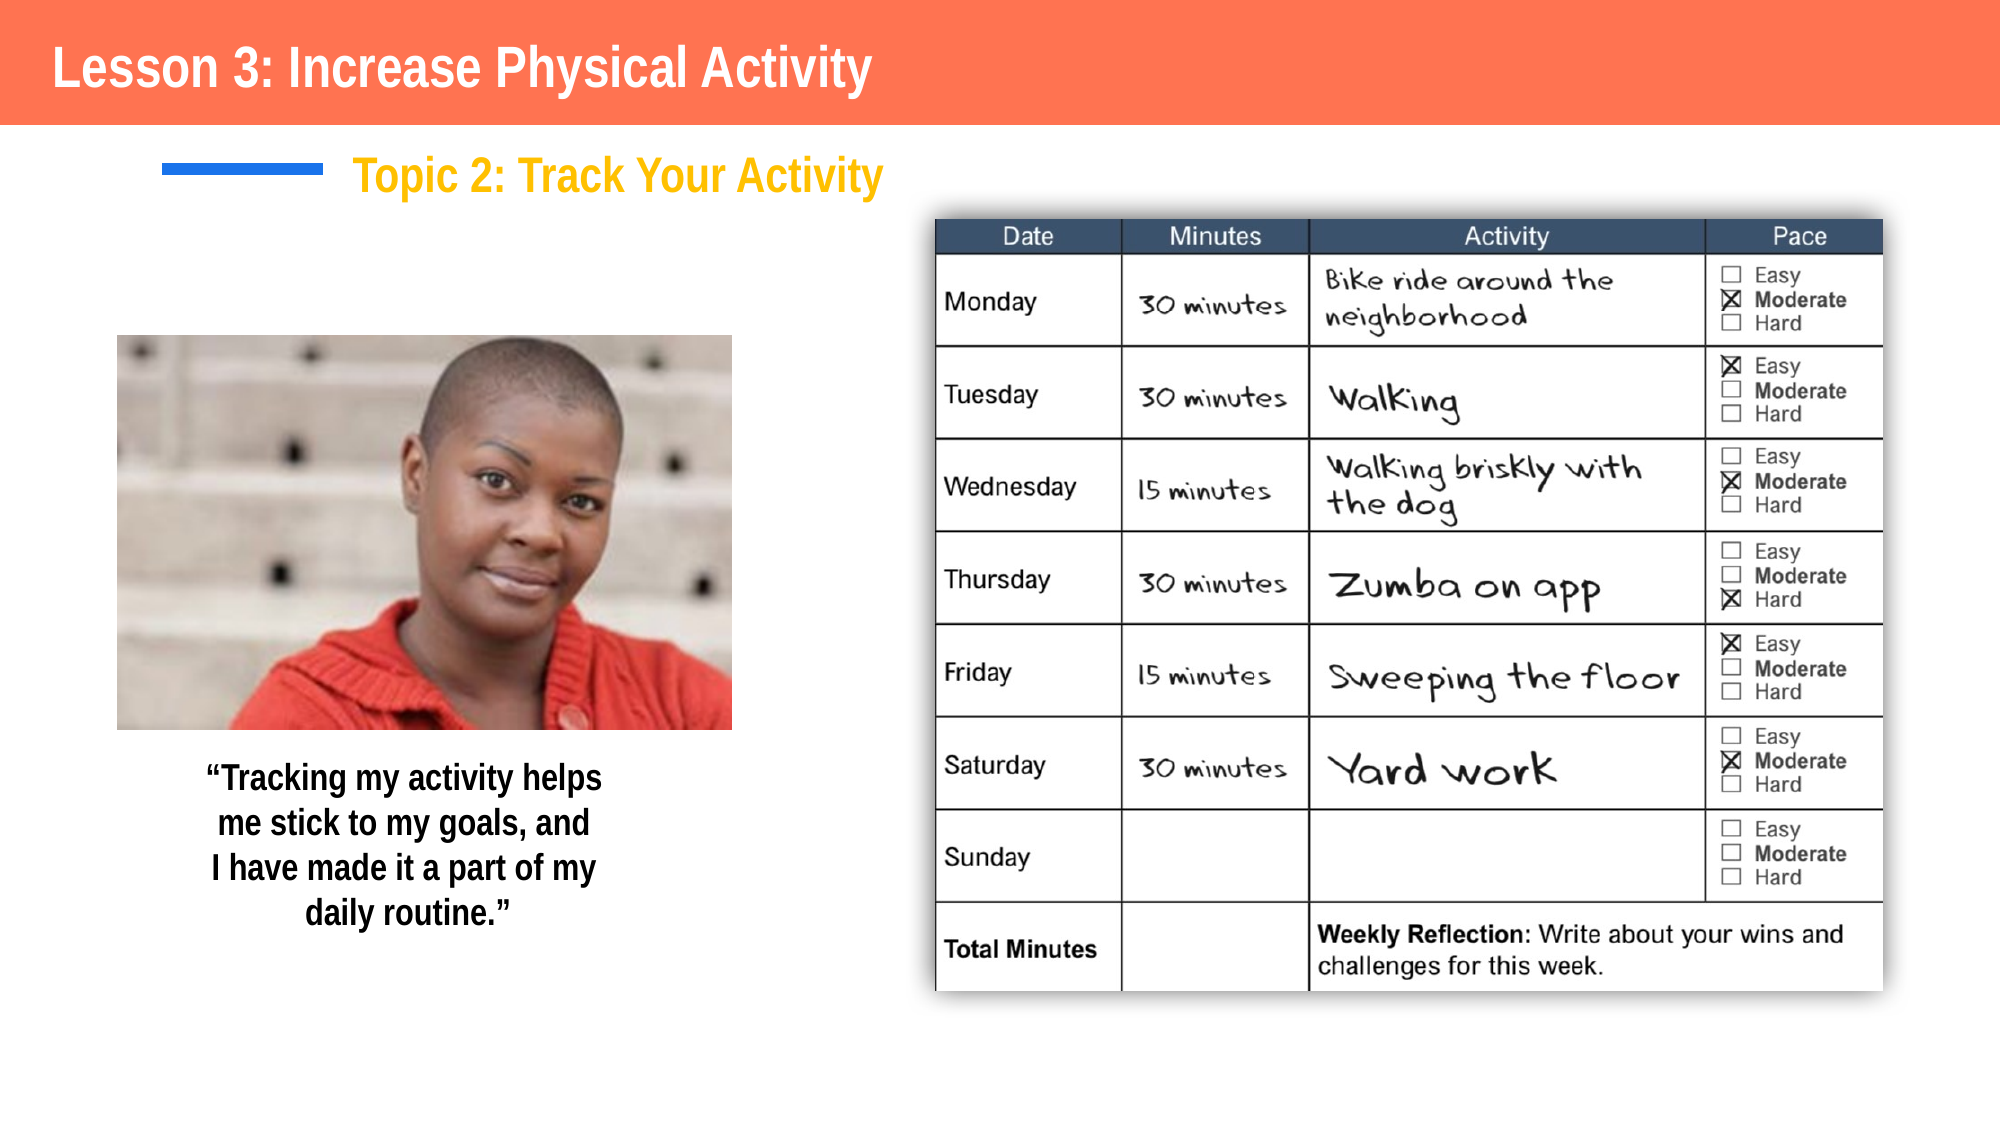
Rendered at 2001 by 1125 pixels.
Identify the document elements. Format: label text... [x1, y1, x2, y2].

text_box Lesson 3: Increase Physical Activity [37, 22, 2000, 107]
picture [117, 335, 732, 730]
picture [935, 219, 1883, 991]
title Topic 2: Track Your Activity [337, 134, 1937, 198]
text_box “Tracking my activity helps me stick to my goals, and I have made it a part of my daily routine.” [65, 745, 751, 941]
text_box [0, 0, 2000, 125]
